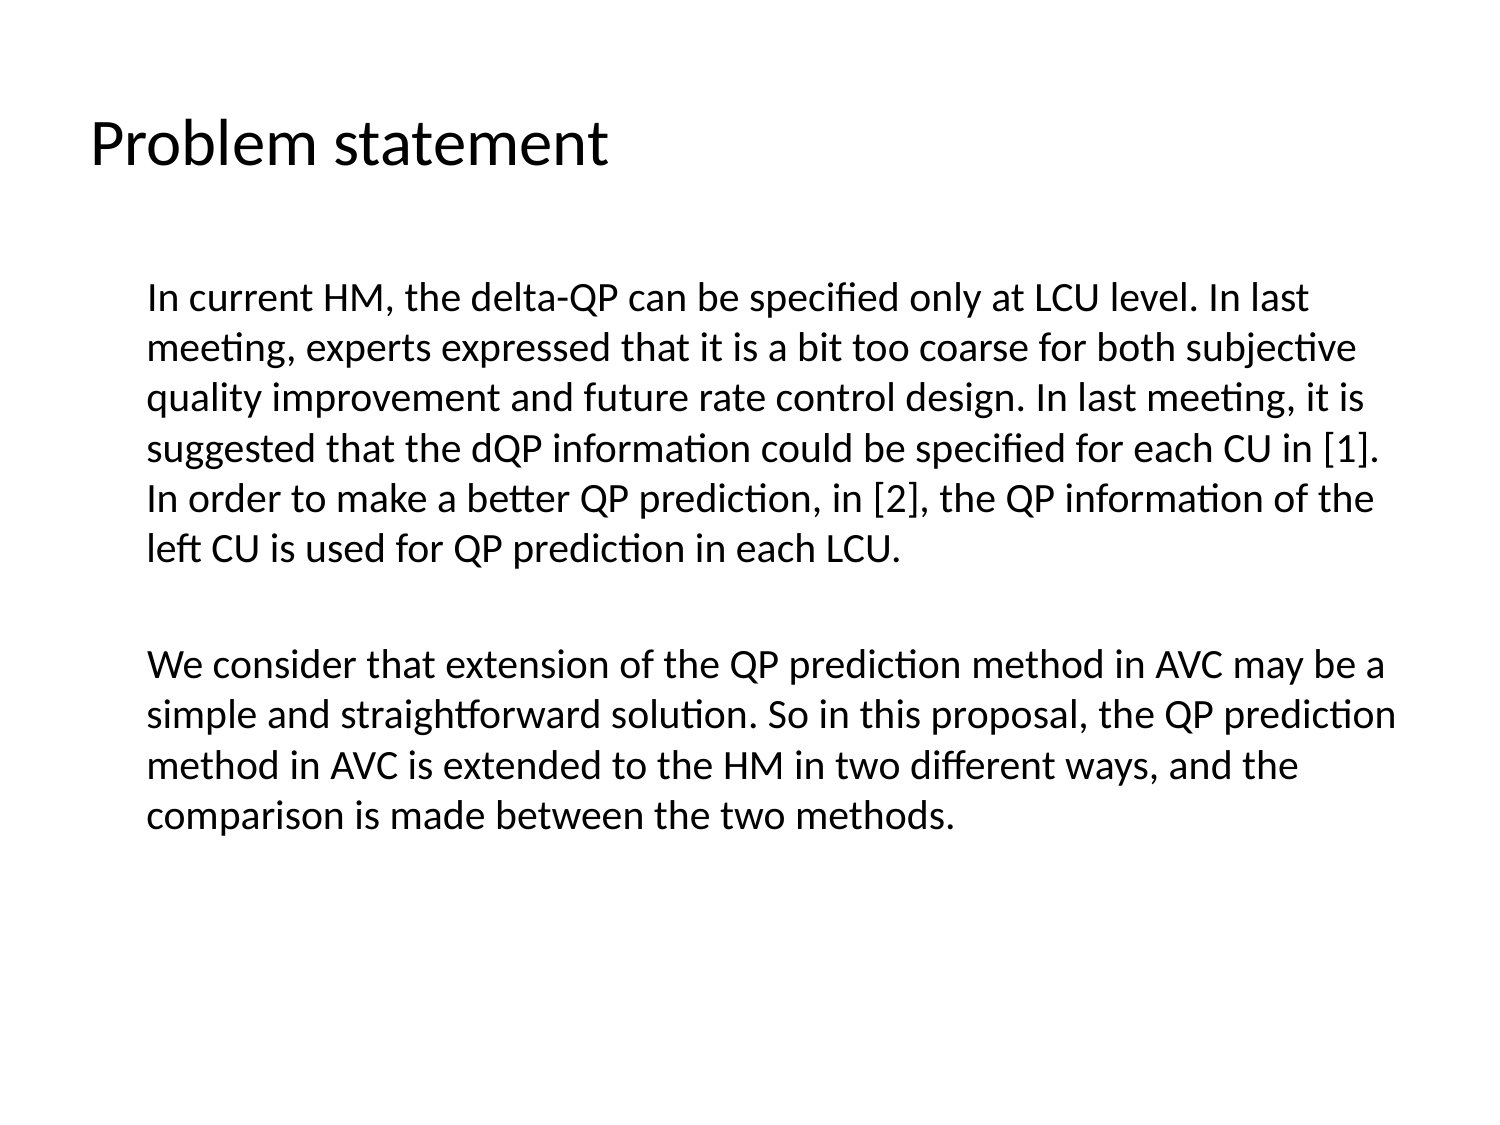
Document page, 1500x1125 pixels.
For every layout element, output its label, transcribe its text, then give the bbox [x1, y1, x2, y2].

list In current HM, the delta-QP can be specified only at LCU level. In last meeting, experts expressed that it is a bit too coarse for both subjective quality improvement and future rate control design. In last meeting, it is suggested that the dQP information could be specified for each CU in [1]. In order to make a better QP prediction, in [2], the QP information of the left CU is used for QP prediction in each LCU. We consider that extension of the QP prediction method in AVC may be a simple and straightforward solution. So in this proposal, the QP prediction method in AVC is extended to the HM in two different ways, and the comparison is made between the two methods. [75, 262, 1425, 1005]
title Problem statement [75, 45, 1425, 233]
